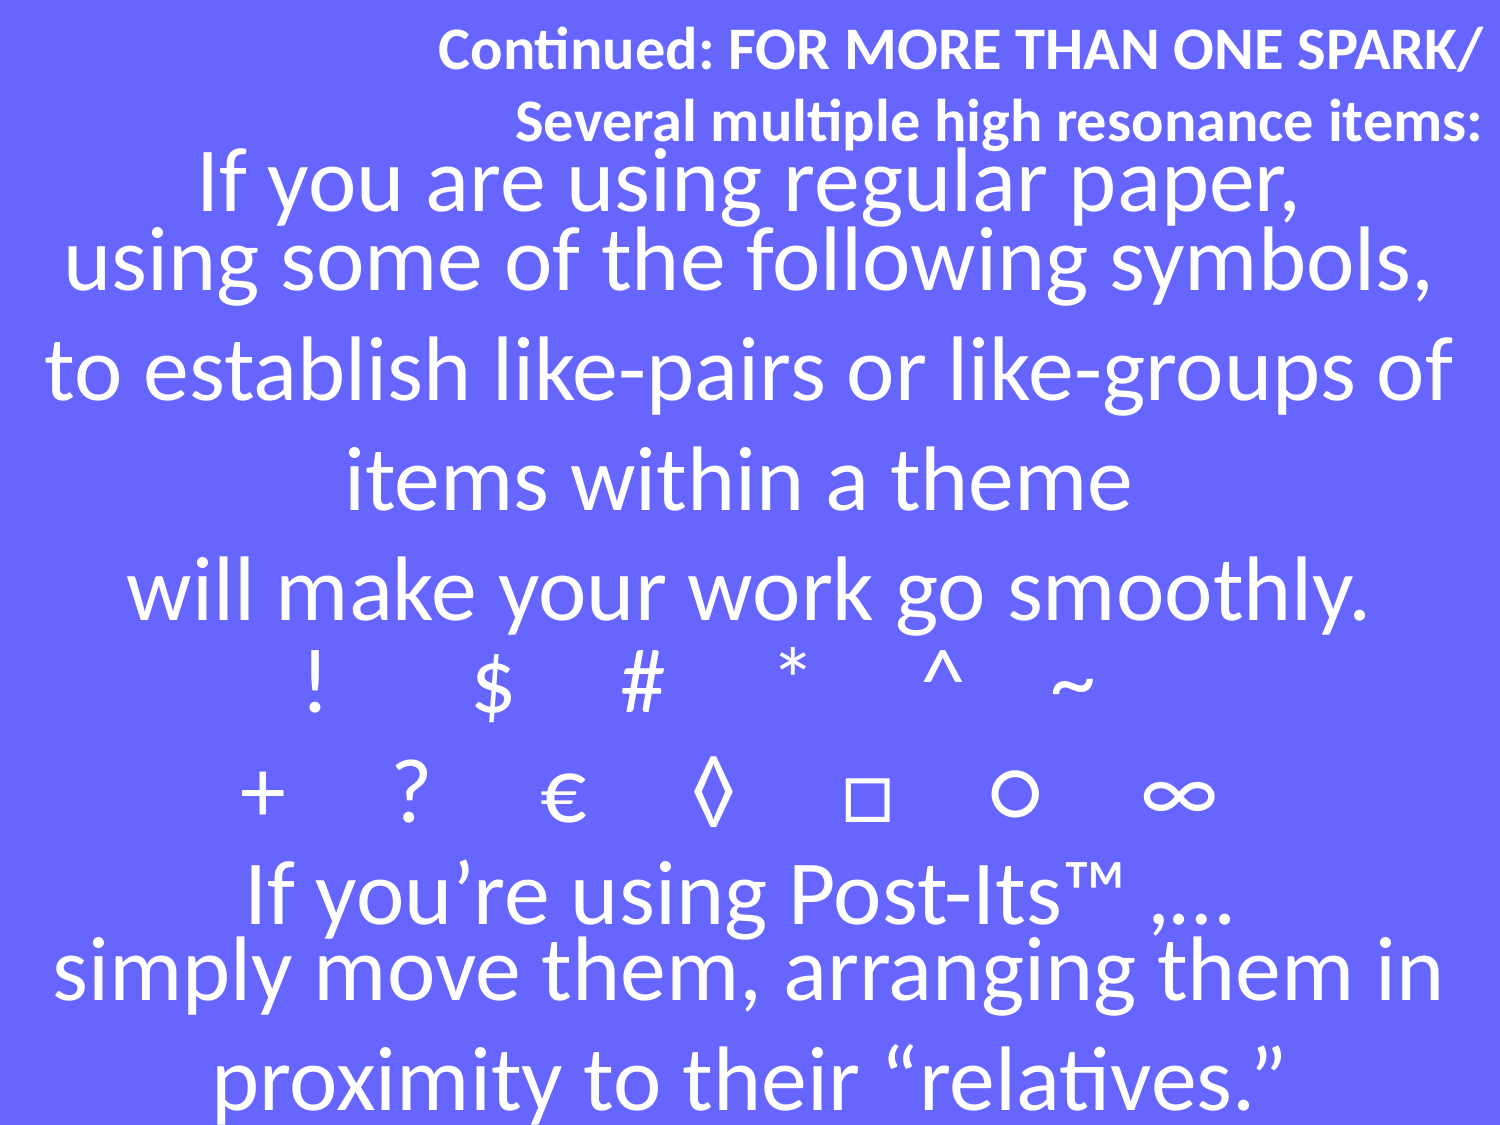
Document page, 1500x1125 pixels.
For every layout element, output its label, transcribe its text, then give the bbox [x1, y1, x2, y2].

text_box If you’re using Post-Its™ ,… [0, 825, 1500, 899]
text_box ! $ # * ^ ~ + ? € ◊ □ ○ ∞ [0, 612, 1500, 825]
text_box simply move them, arranging them in proximity to their “relatives.” [0, 899, 1500, 1125]
text_box If you are using regular paper, [0, 163, 1500, 238]
text_box using some of the following symbols, to establish like-pairs or like-groups of items within a theme will make your work go smoothly. [0, 238, 1500, 612]
text_box Continued: FOR MORE THAN ONE SPARK/ Several multiple high resonance items: [0, 0, 1500, 163]
